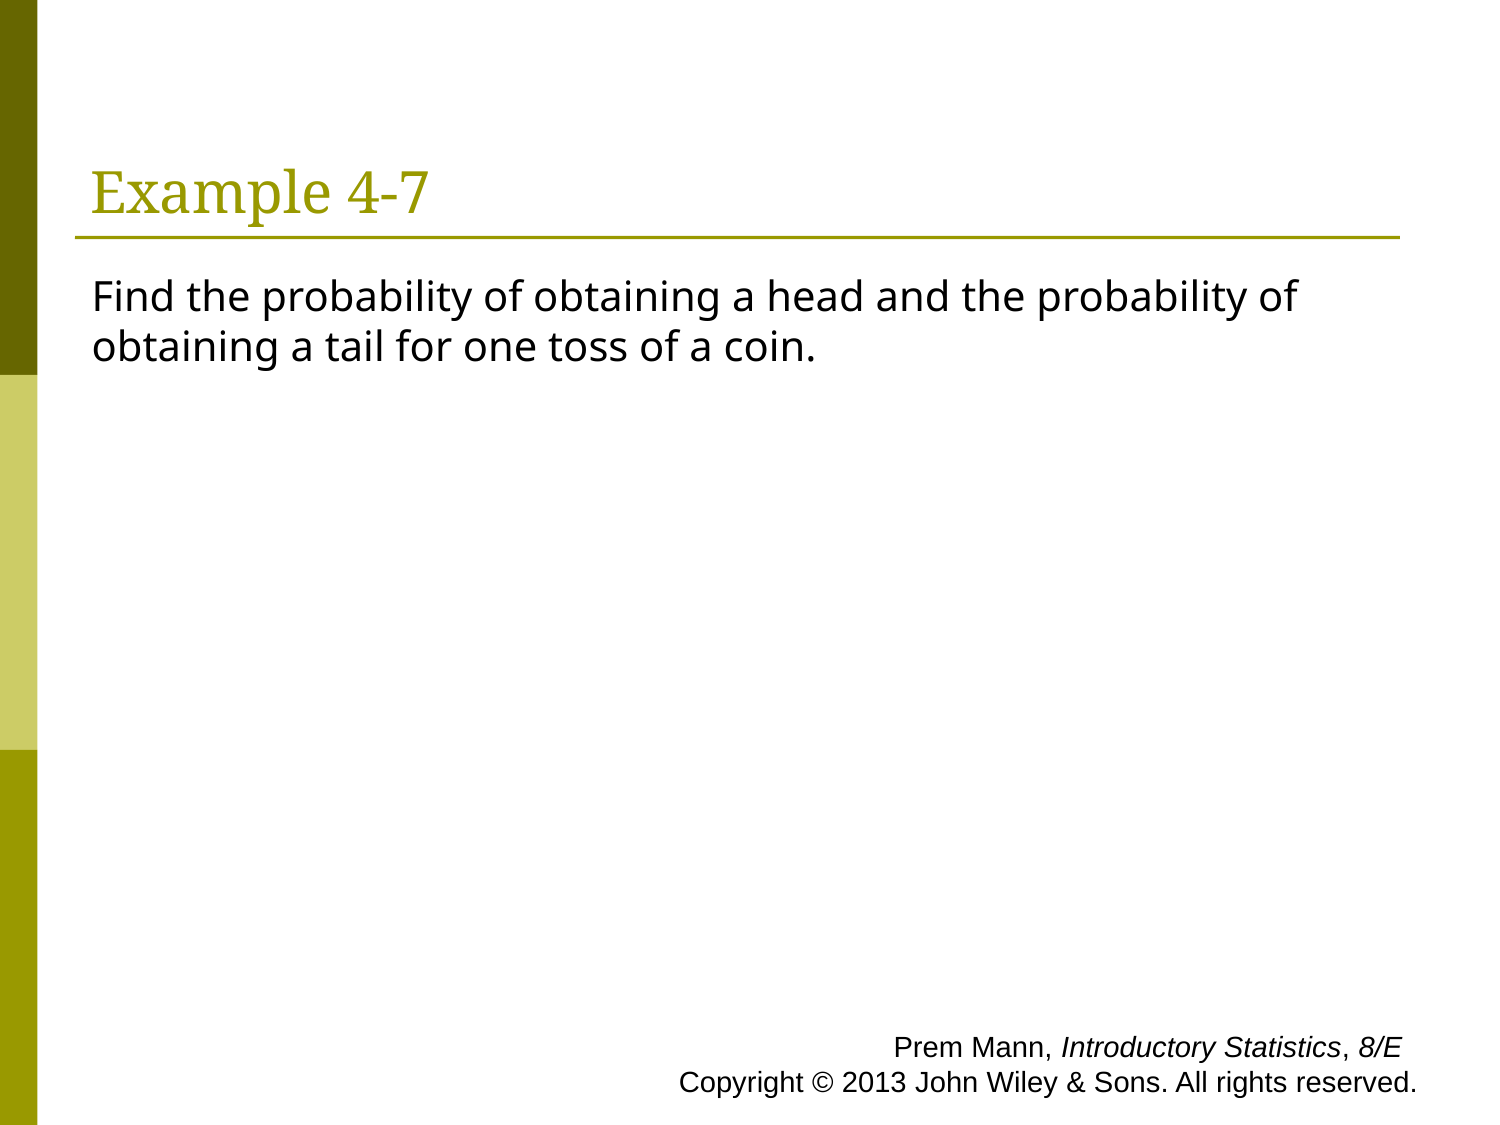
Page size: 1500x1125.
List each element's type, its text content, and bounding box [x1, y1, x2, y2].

title Example 4-7 [75, 45, 1425, 233]
text_box Prem Mann, Introductory Statistics, 8/E Copyright © 2013 John Wiley & Sons. All rights reserved. [664, 1020, 1449, 1106]
list Find the probability of obtaining a head and the probability of obtaining a tail for one toss of a coin. [20, 262, 1413, 938]
